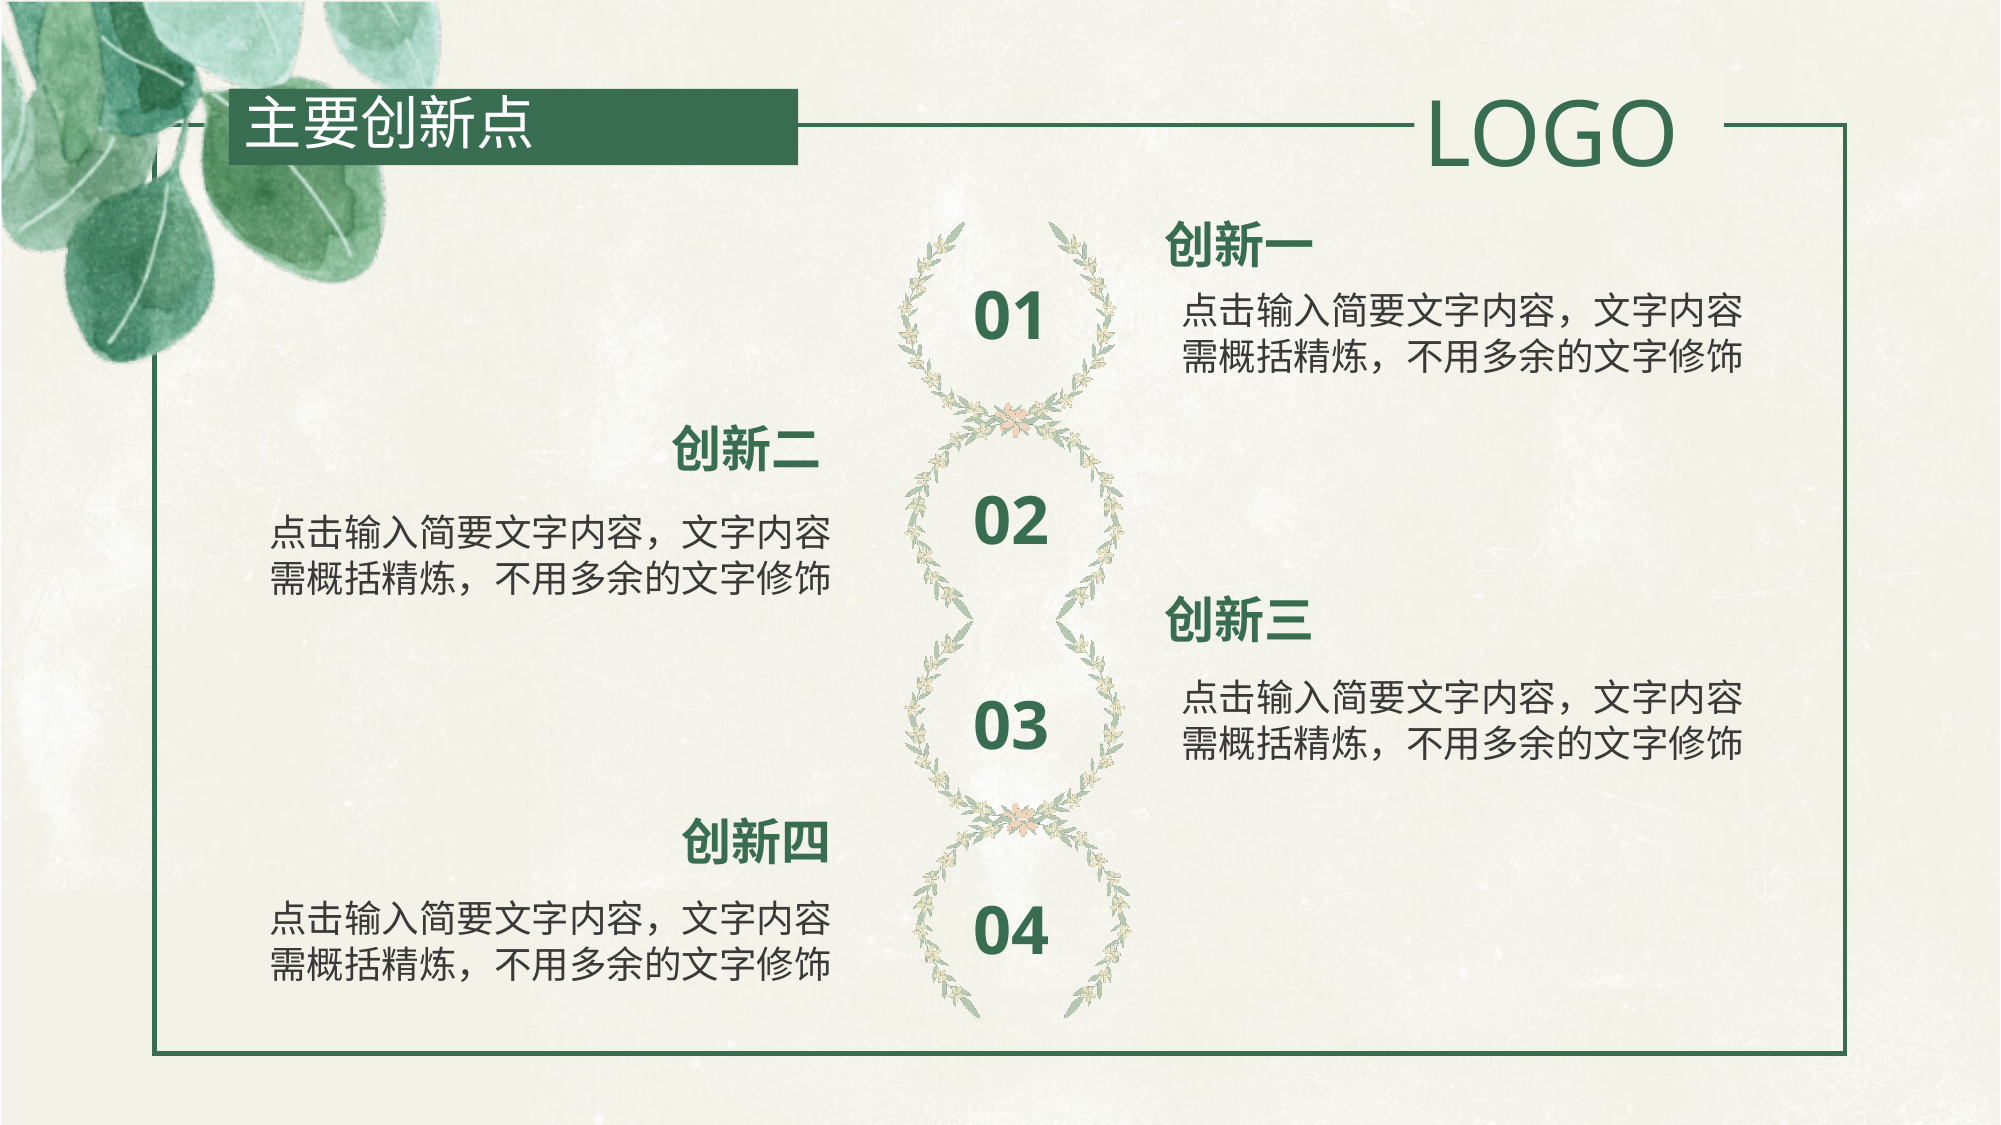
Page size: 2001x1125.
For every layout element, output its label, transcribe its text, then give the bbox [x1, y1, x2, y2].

picture [1, 0, 2000, 1125]
text_box 点击输入简要文字内容，文字内容需概括精炼，不用多余的文字修饰 [251, 507, 832, 600]
text_box 创新一 [1154, 213, 1341, 274]
text_box 点击输入简要文字内容，文字内容需概括精炼，不用多余的文字修饰 [1181, 286, 1779, 379]
text_box 点击输入简要文字内容，文字内容需概括精炼，不用多余的文字修饰 [251, 894, 832, 987]
text_box 创新三 [1154, 588, 1325, 649]
text_box 创新四 [671, 810, 842, 871]
title 主要创新点 [228, 88, 793, 164]
text_box 点击输入简要文字内容，文字内容需概括精炼，不用多余的文字修饰 [1181, 673, 1779, 765]
text_box 创新二 [661, 417, 832, 478]
